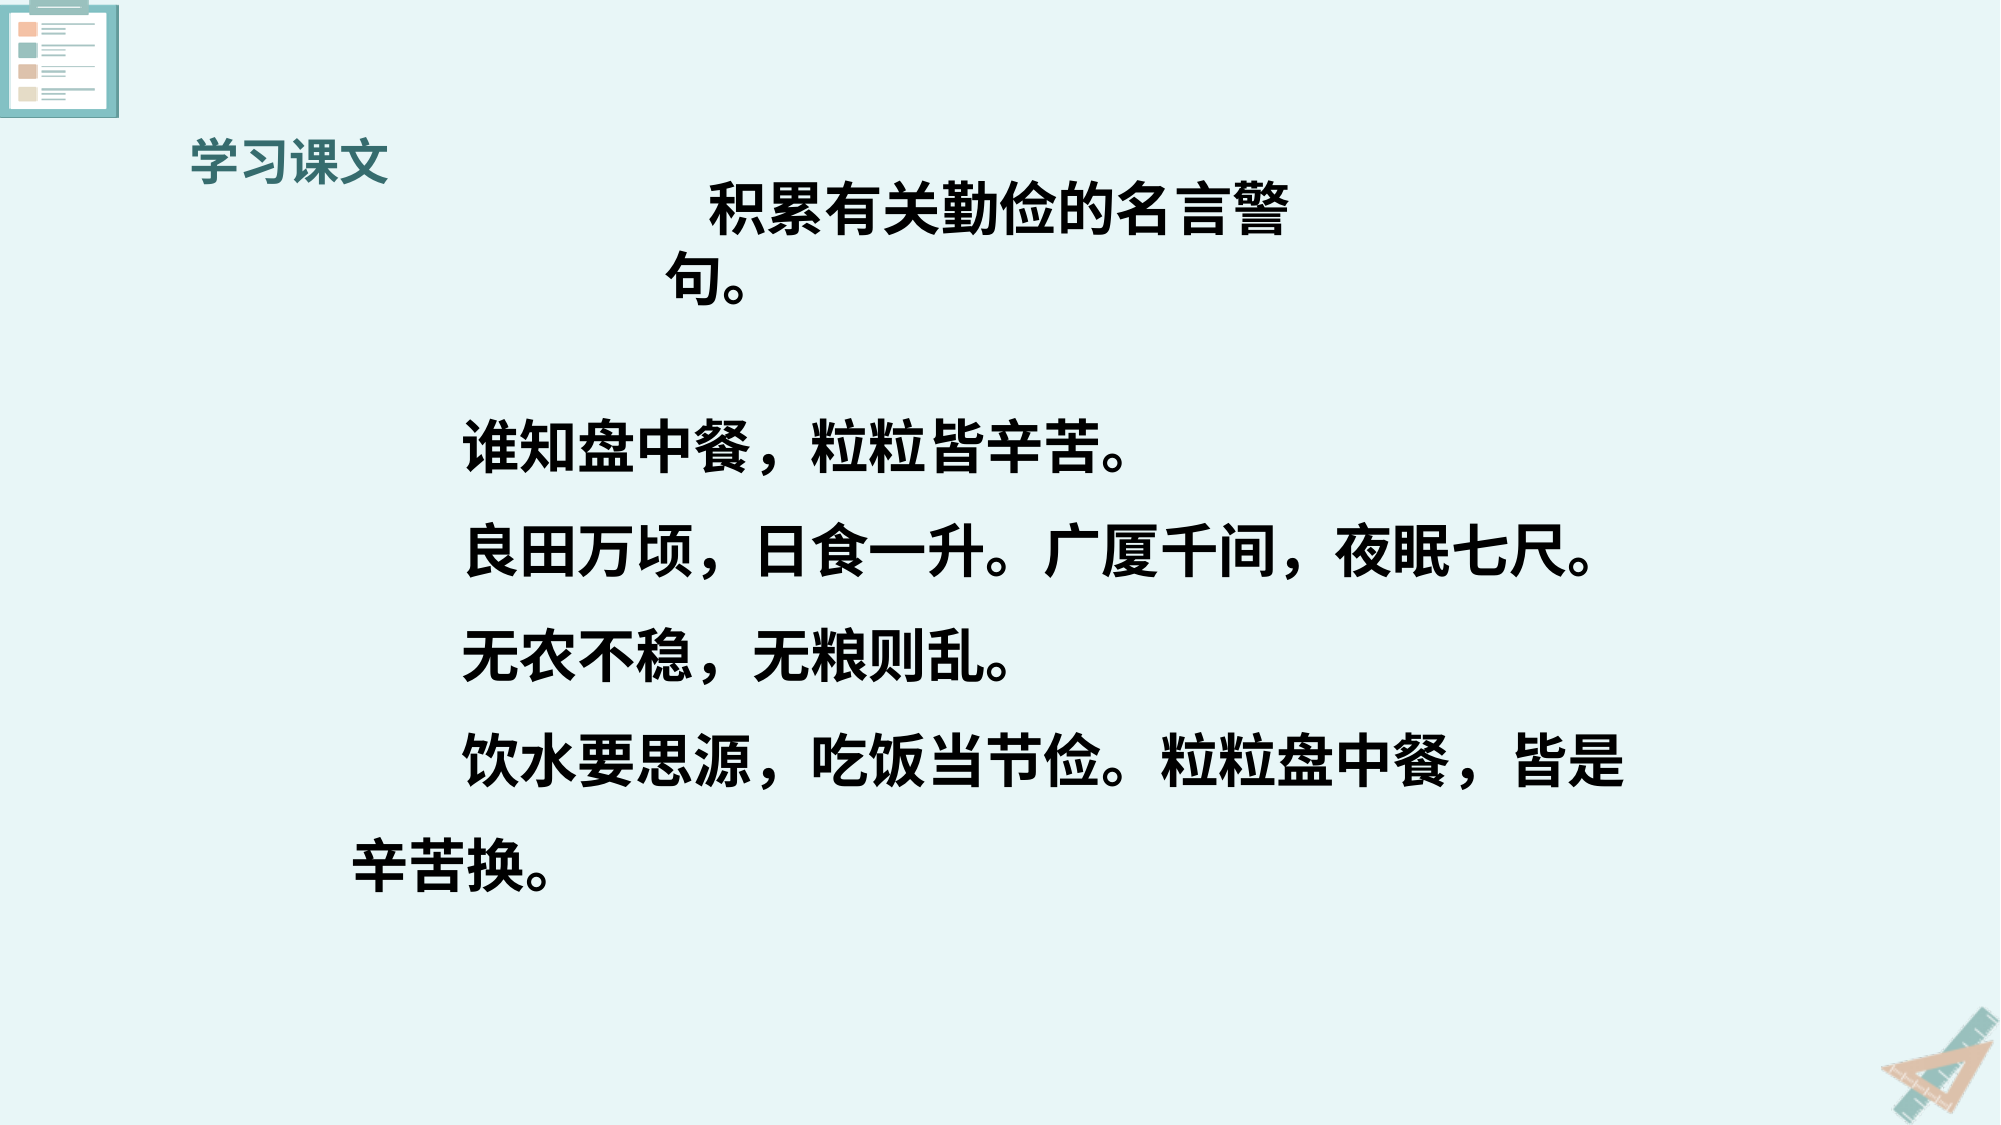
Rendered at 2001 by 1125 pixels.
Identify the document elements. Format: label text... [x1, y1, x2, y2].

text_box 学习课文 [174, 123, 405, 199]
text_box 谁知盘中餐，粒粒皆辛苦。 良田万顷，日食一升。广厦千间，夜眠七尺。 无农不稳，无粮则乱。 饮水要思源，吃饭当节俭。粒粒盘中餐，皆是辛苦换。 [335, 367, 1665, 907]
picture [1881, 1006, 2000, 1125]
text_box 积累有关勤俭的名言警句。 [649, 199, 1379, 285]
picture [0, 0, 119, 119]
